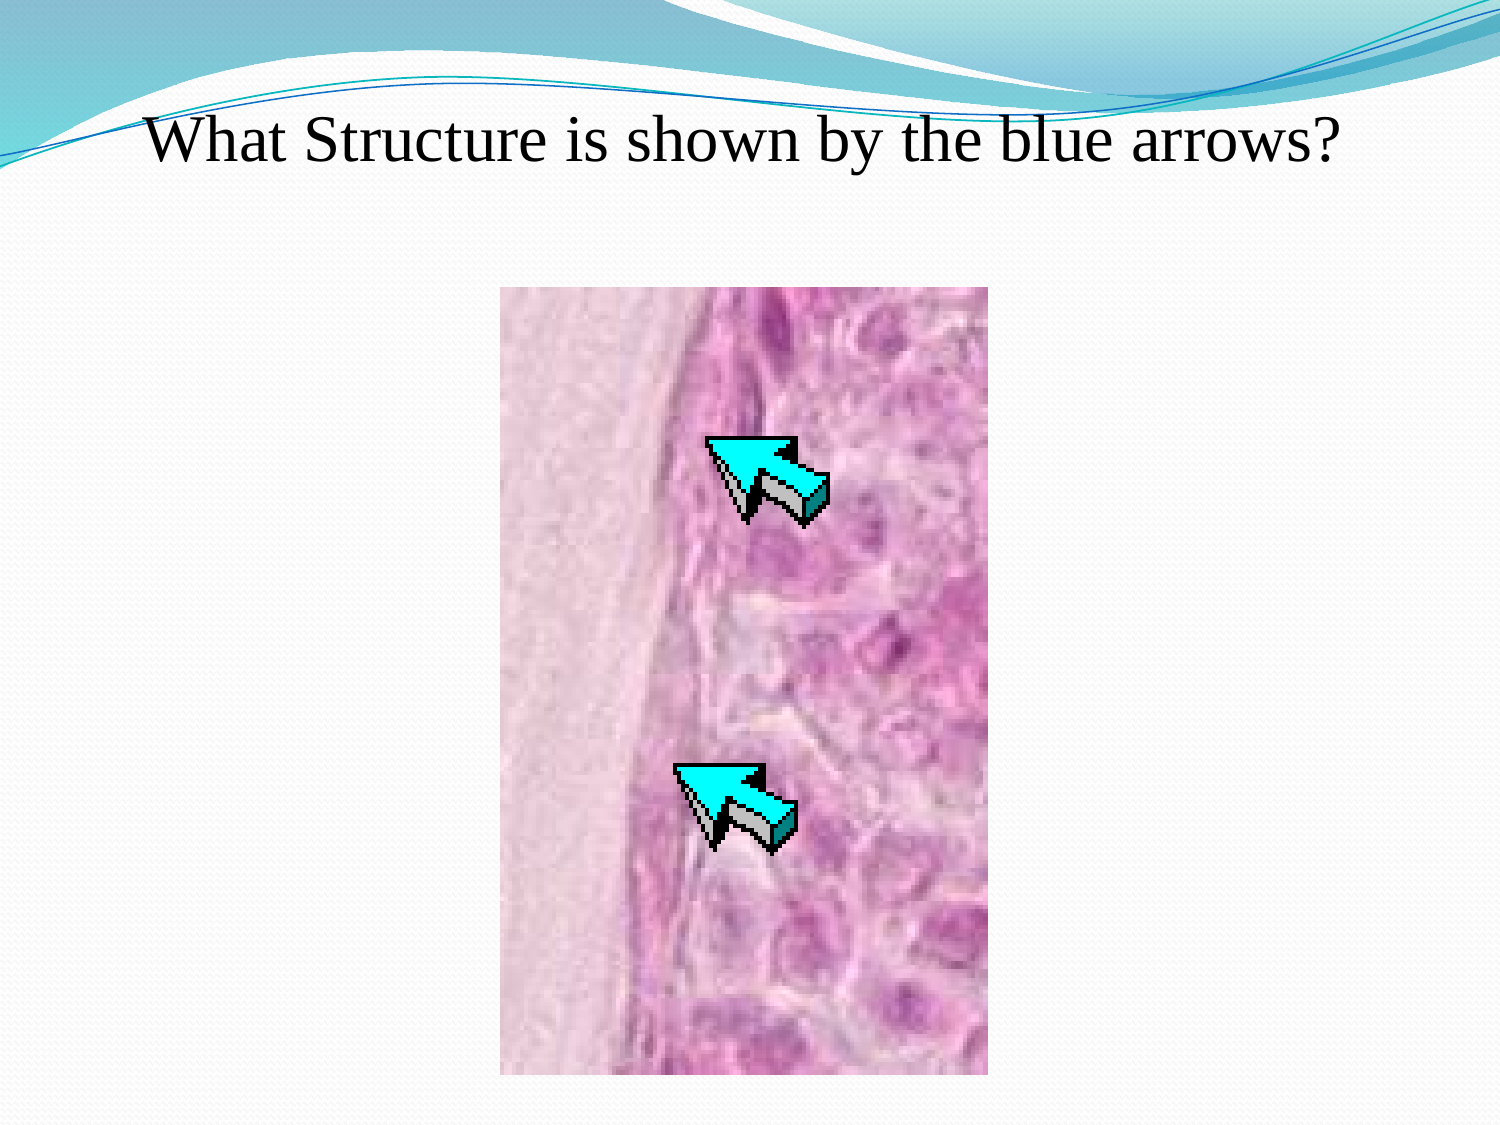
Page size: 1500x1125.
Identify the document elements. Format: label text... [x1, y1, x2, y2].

picture [499, 287, 988, 1076]
text_box What Structure is shown by the blue arrows? [74, 87, 1413, 183]
